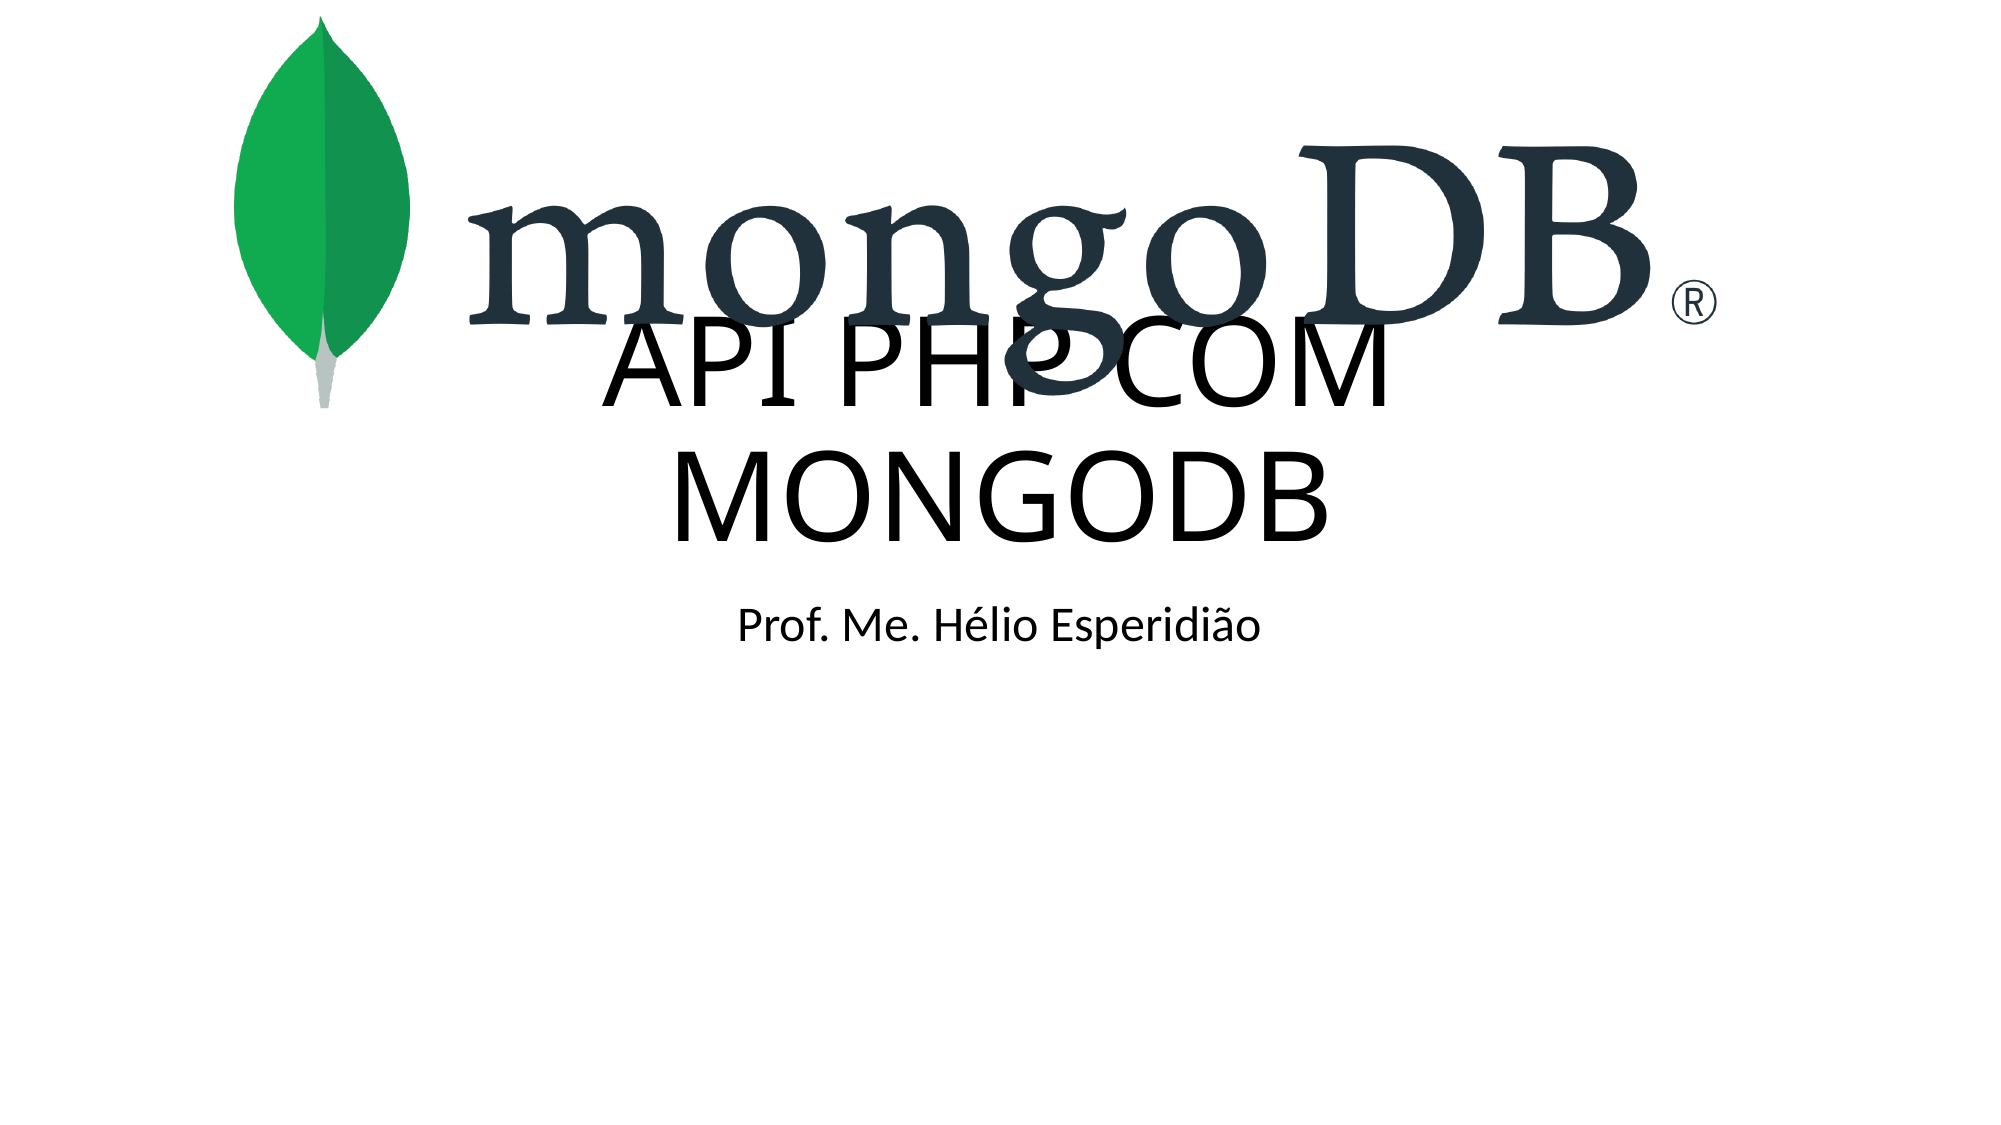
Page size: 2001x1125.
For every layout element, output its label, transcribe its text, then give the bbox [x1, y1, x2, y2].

subtitle Prof. Me. Hélio Esperidião [249, 590, 1750, 863]
title API PHP COM MONGODB [249, 184, 1750, 576]
picture [224, 9, 1725, 414]
